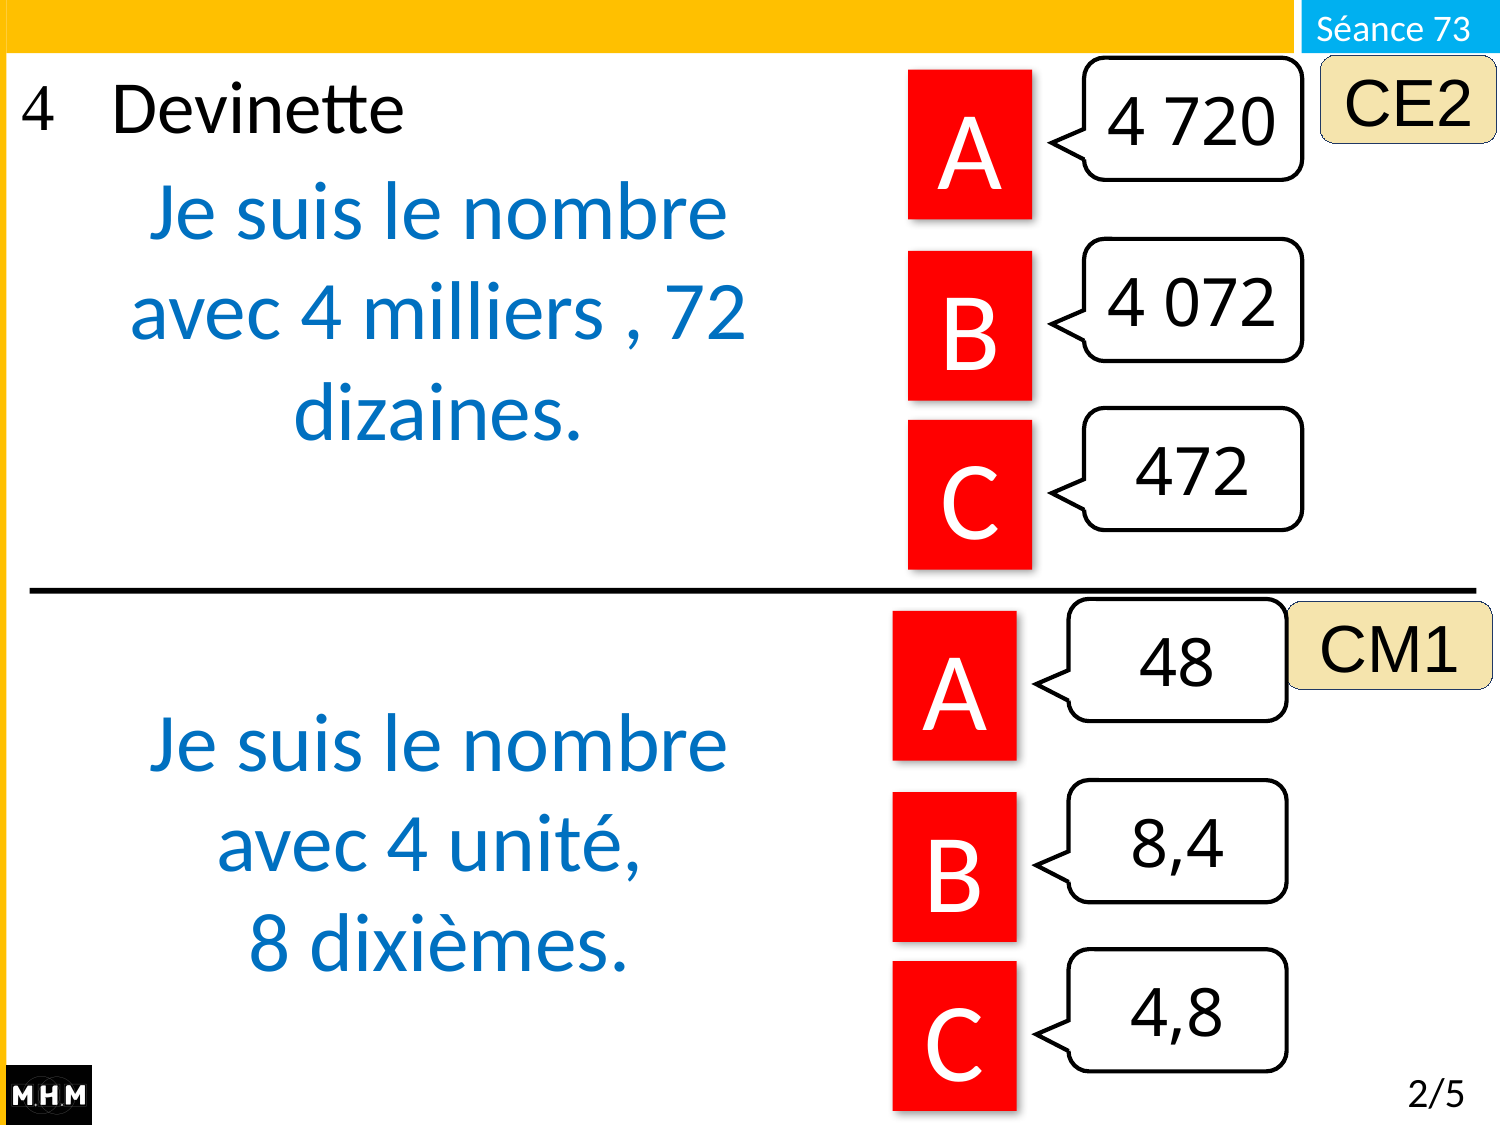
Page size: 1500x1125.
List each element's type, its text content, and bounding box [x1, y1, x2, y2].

text_box B [892, 792, 1017, 942]
text_box 48 [1031, 596, 1289, 724]
picture [6, 1065, 92, 1125]
text_box C [908, 419, 1033, 570]
text_box 4 072 [1046, 236, 1305, 364]
text_box CE2 [1320, 55, 1497, 144]
text_box A [892, 610, 1017, 761]
text_box C [892, 961, 1017, 1111]
text_box 472 [1046, 405, 1305, 533]
text_box CM1 [1287, 601, 1493, 690]
list 2/5 [1373, 1064, 1500, 1125]
text_box Je suis le nombre avec 4 milliers , 72 dizaines. [73, 149, 805, 464]
title Devinette [1297, 60, 1391, 160]
text_box 8,4 [1031, 777, 1289, 905]
text_box 4,8 [1031, 947, 1289, 1074]
title Devinette [96, 60, 1089, 160]
text_box A [908, 69, 1033, 220]
text_box Je suis le nombre avec 4 unité, 8 dixièmes. [74, 680, 805, 996]
text_box 4 720 [1046, 55, 1305, 182]
text_box B [908, 250, 1033, 401]
